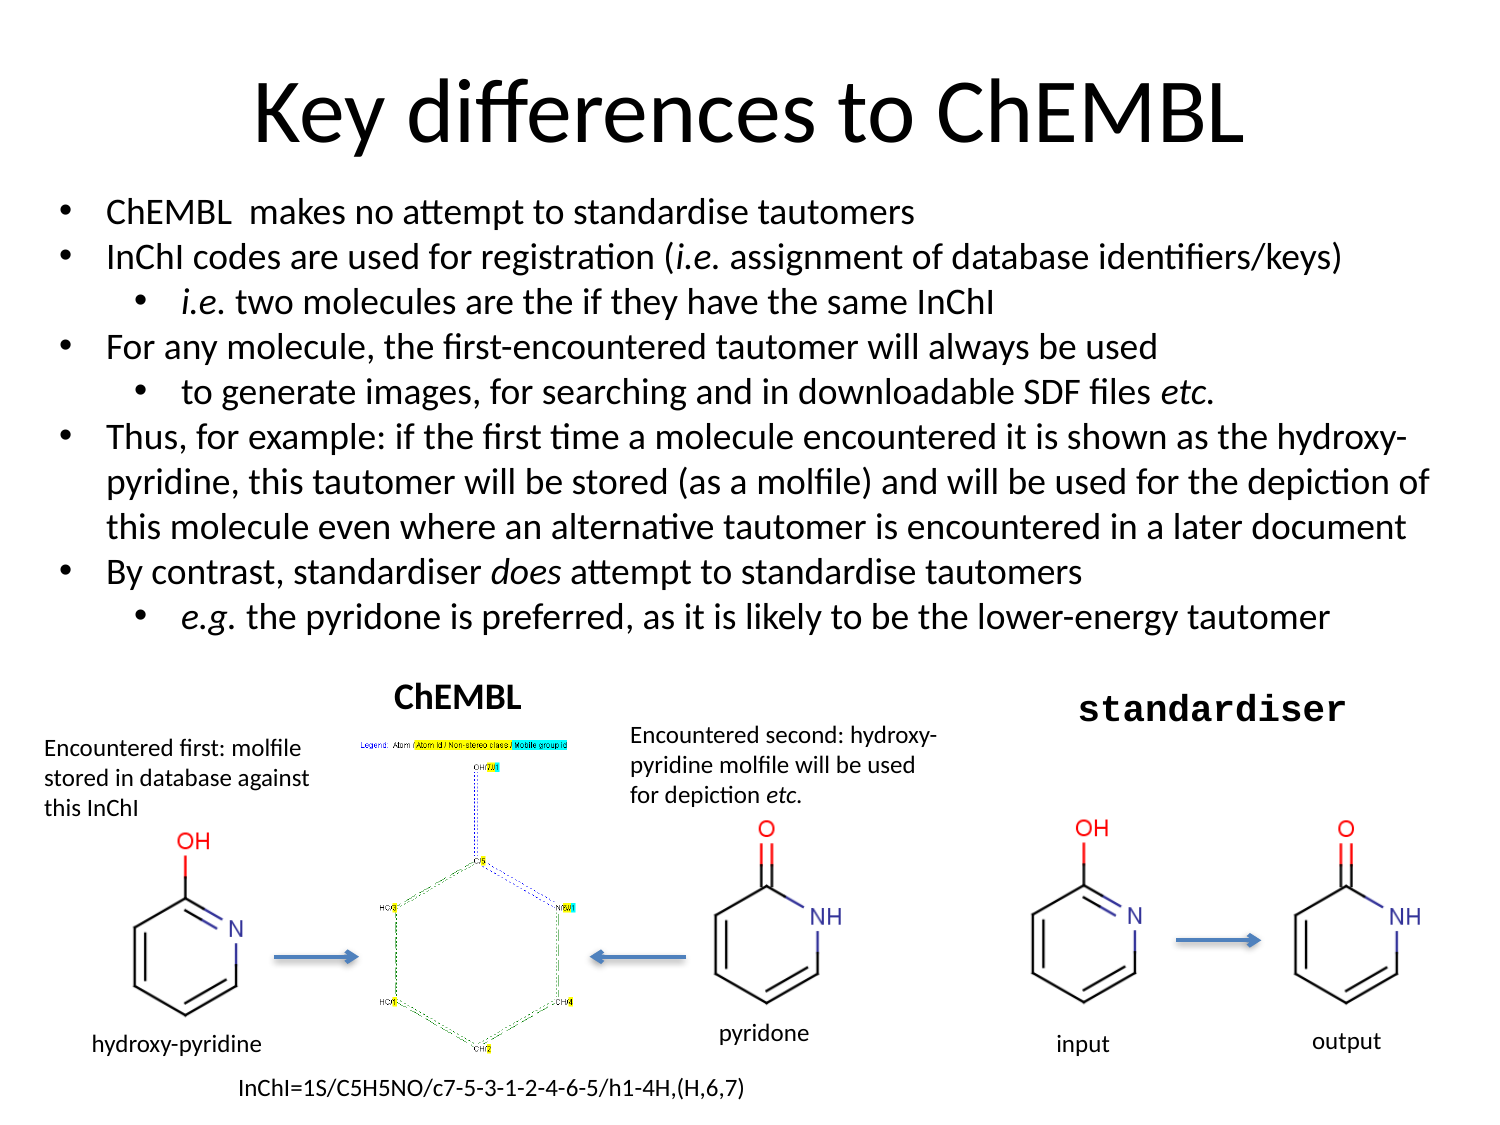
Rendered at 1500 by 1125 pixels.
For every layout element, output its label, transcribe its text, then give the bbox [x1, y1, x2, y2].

text_box ChEMBL [379, 664, 537, 725]
text_box hydroxy-pyridine [76, 1019, 294, 1065]
picture [356, 740, 579, 1055]
text_box Encountered second: hydroxy-pyridine molfile will be used for depiction etc. [615, 711, 957, 816]
text_box pyridone [703, 1032, 825, 1054]
picture [1281, 812, 1426, 1025]
text_box standardiser [1062, 677, 1363, 737]
picture [702, 812, 846, 1025]
title Key differences to ChEMBL [75, 28, 1425, 179]
text_box ﻿InChI=1S/C5H5NO/c7-5-3-1-2-4-6-5/h1-4H,(H,6,7) [223, 1063, 762, 1109]
text_box ChEMBL makes no attempt to standardise tautomers InChI codes are used for registration (i.e. assignment of database identifiers/keys) i.e. two molecules are the if they have the same InChI For any molecule, the first-encountered tautomer will always be used to generate images, for searching and in downloadable SDF files etc. Thus, for example: if the first time a molecule encountered it is shown as the hydroxy-pyridine, this tautomer will be stored (as a molfile) and will be used for the depiction of this molecule even where an alternative tautomer is encountered in a later document By contrast, standardiser does attempt to standardise tautomers e.g. the pyridone is preferred, as it is likely to be the lower-energy tautomer [44, 179, 1453, 645]
text_box Encountered first: molfile stored in database against this InChI [29, 723, 336, 829]
picture [117, 820, 257, 1034]
text_box input [1041, 1027, 1132, 1065]
picture [1016, 806, 1156, 1020]
text_box output [1297, 1033, 1404, 1063]
